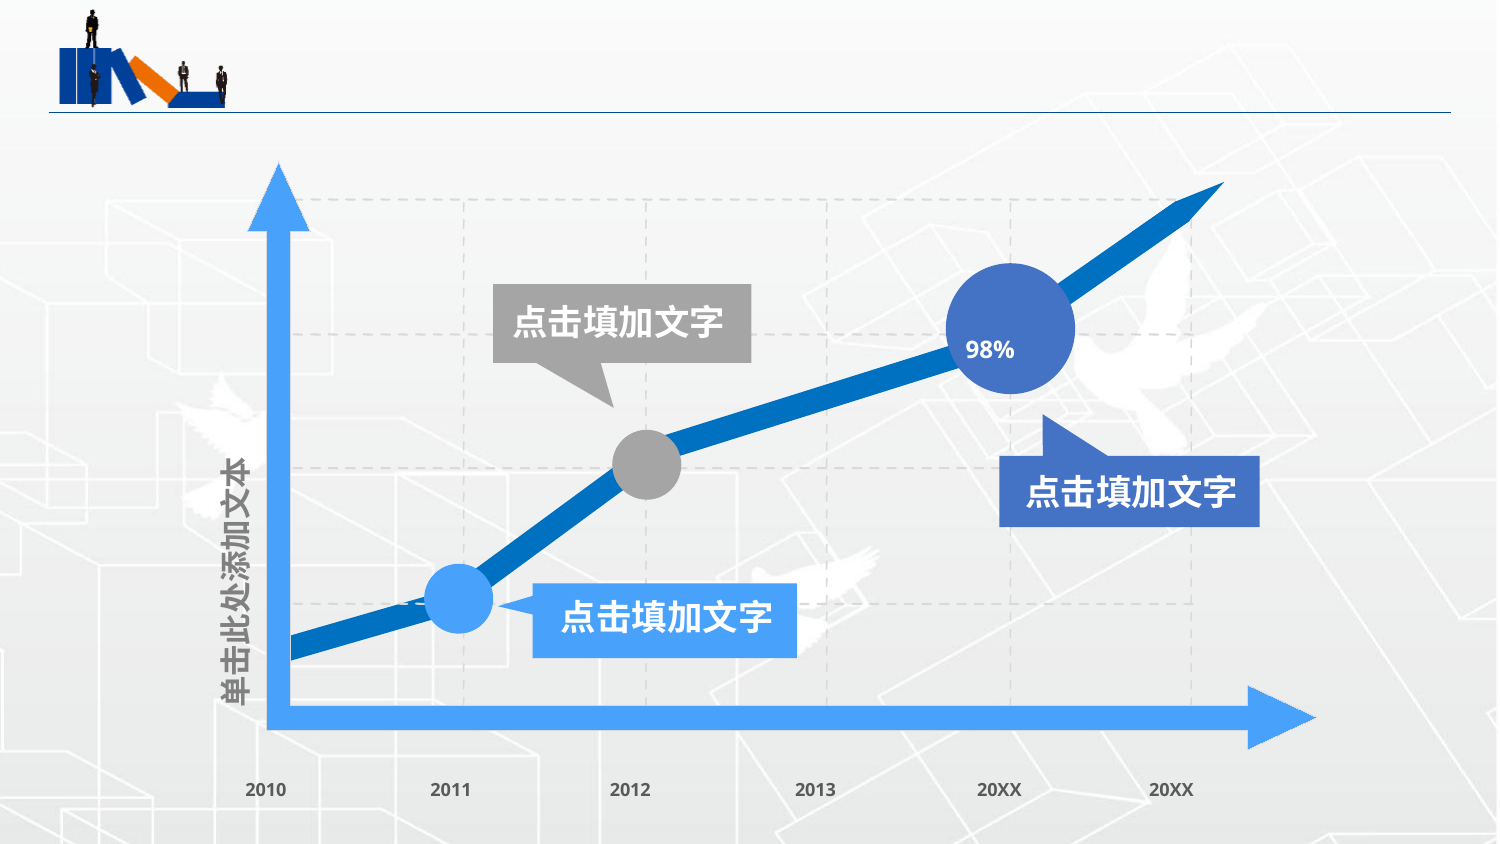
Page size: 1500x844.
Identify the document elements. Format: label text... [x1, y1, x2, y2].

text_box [469, 284, 768, 363]
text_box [230, 750, 1252, 805]
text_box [517, 583, 818, 659]
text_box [424, 563, 494, 634]
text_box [247, 161, 1317, 750]
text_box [945, 263, 1099, 395]
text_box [983, 455, 1281, 528]
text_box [612, 429, 682, 500]
picture [0, 0, 1500, 844]
text_box 单击此处添加文本 [172, 244, 247, 722]
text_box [984, 200, 1234, 355]
